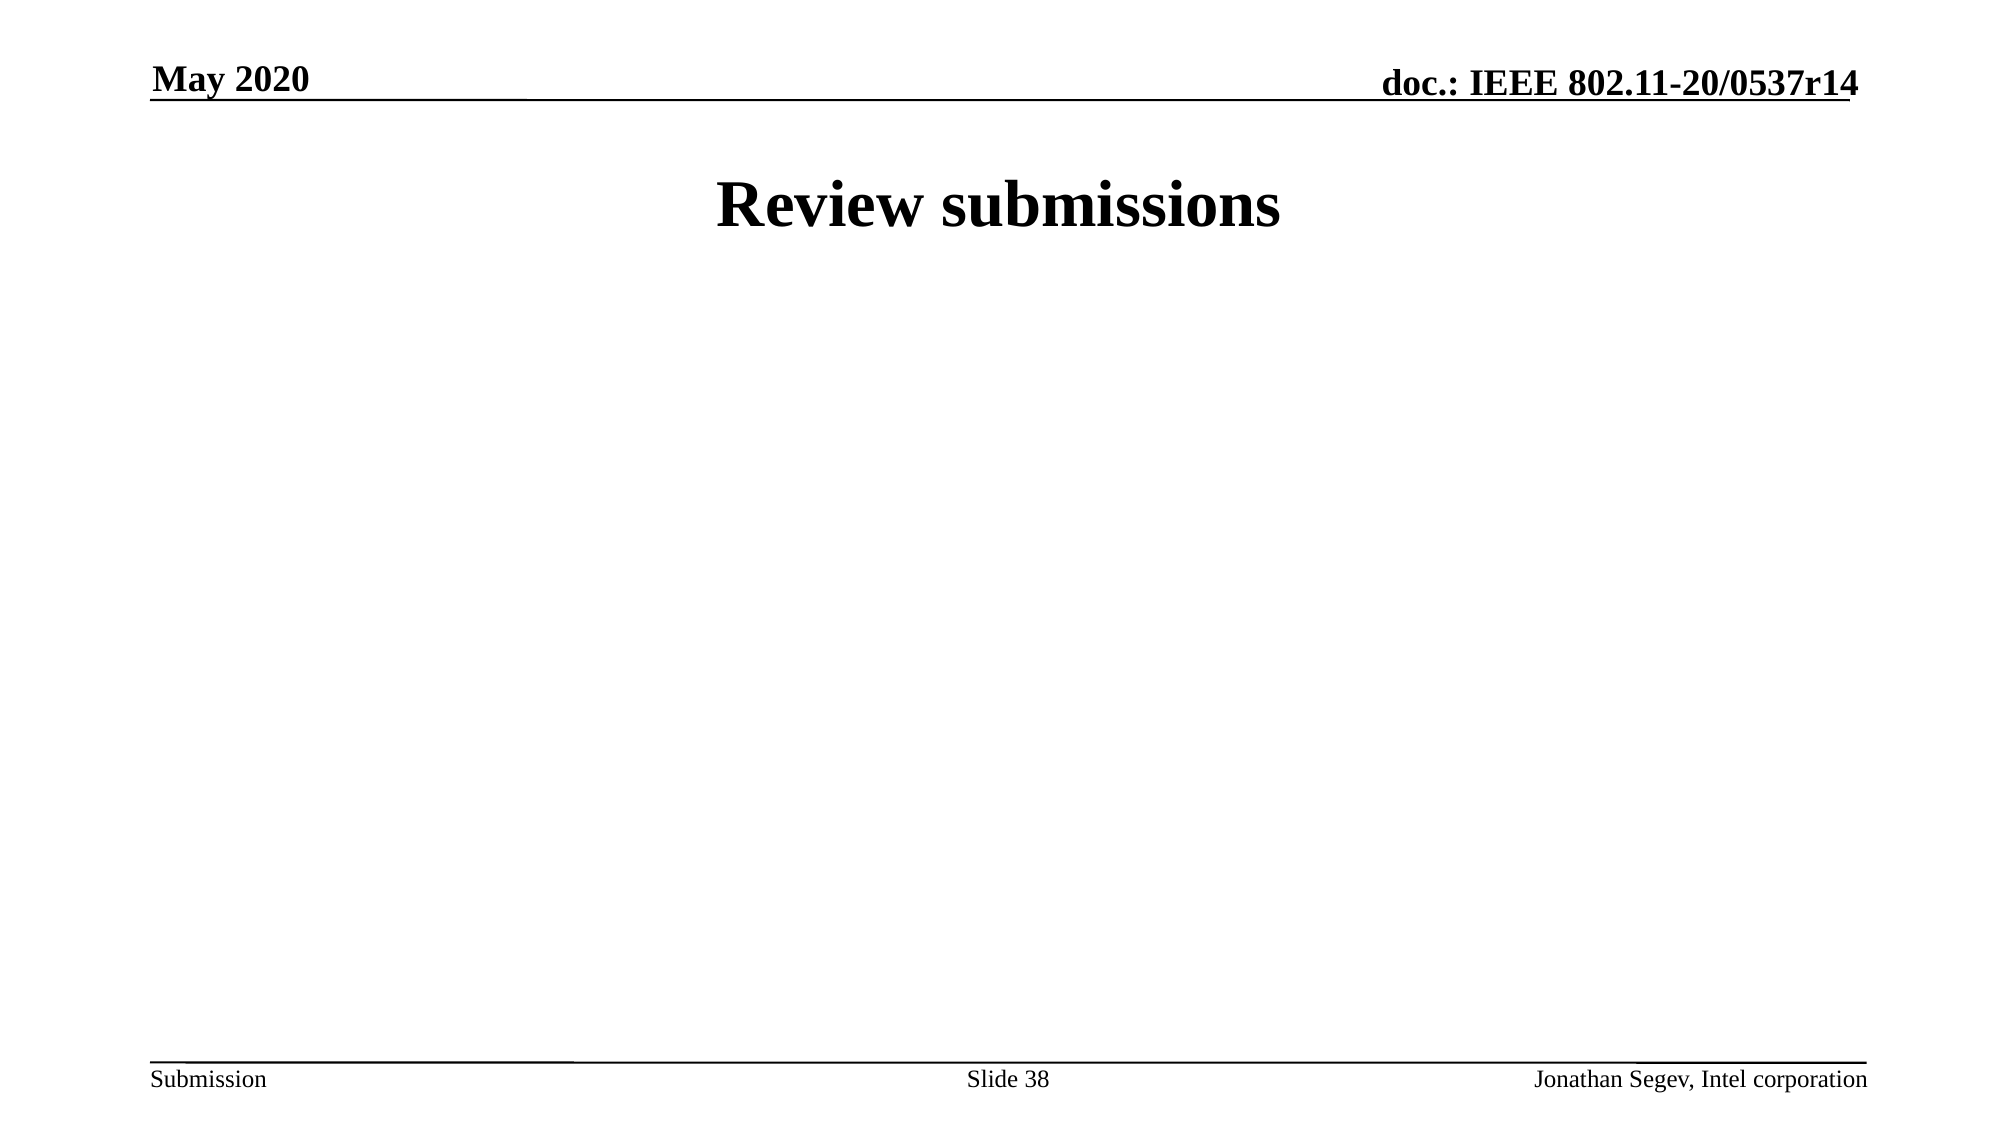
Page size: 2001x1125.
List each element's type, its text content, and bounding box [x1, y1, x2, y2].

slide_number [152, 54, 563, 100]
footer Jonathan Segev, Intel corporation [1171, 1061, 1869, 1093]
slide_number Slide 38 [950, 1061, 1067, 1123]
title Review submissions [149, 112, 1850, 288]
